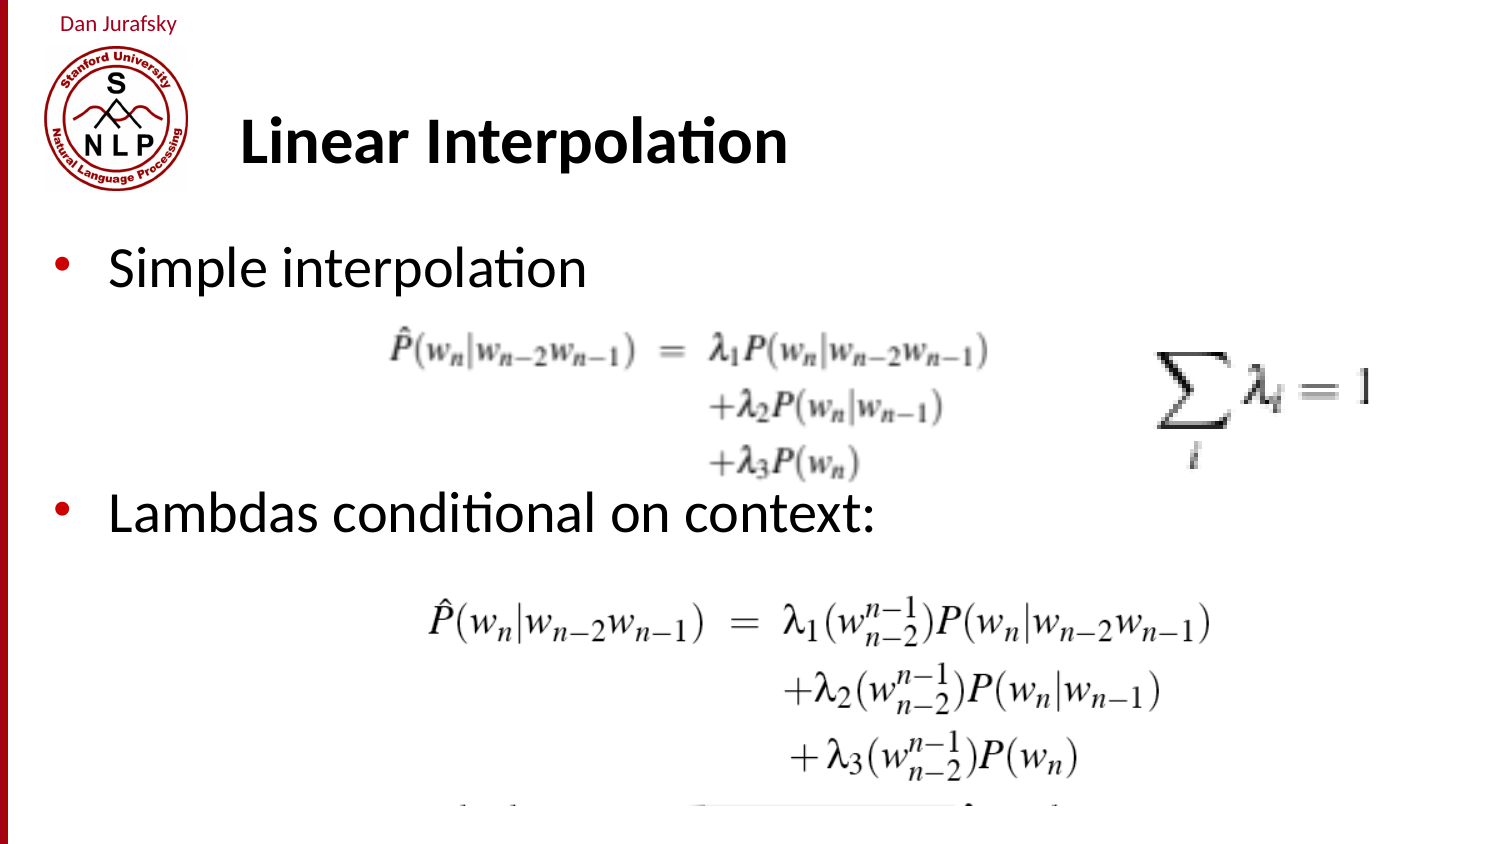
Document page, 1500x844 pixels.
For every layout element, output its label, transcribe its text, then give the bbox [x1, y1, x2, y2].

picture [1149, 340, 1369, 474]
picture [387, 319, 988, 483]
title Linear Interpolation [225, 62, 1450, 185]
picture [424, 571, 1245, 806]
list Simple interpolation Lambdas conditional on context: [37, 221, 1438, 769]
picture [44, 46, 188, 191]
